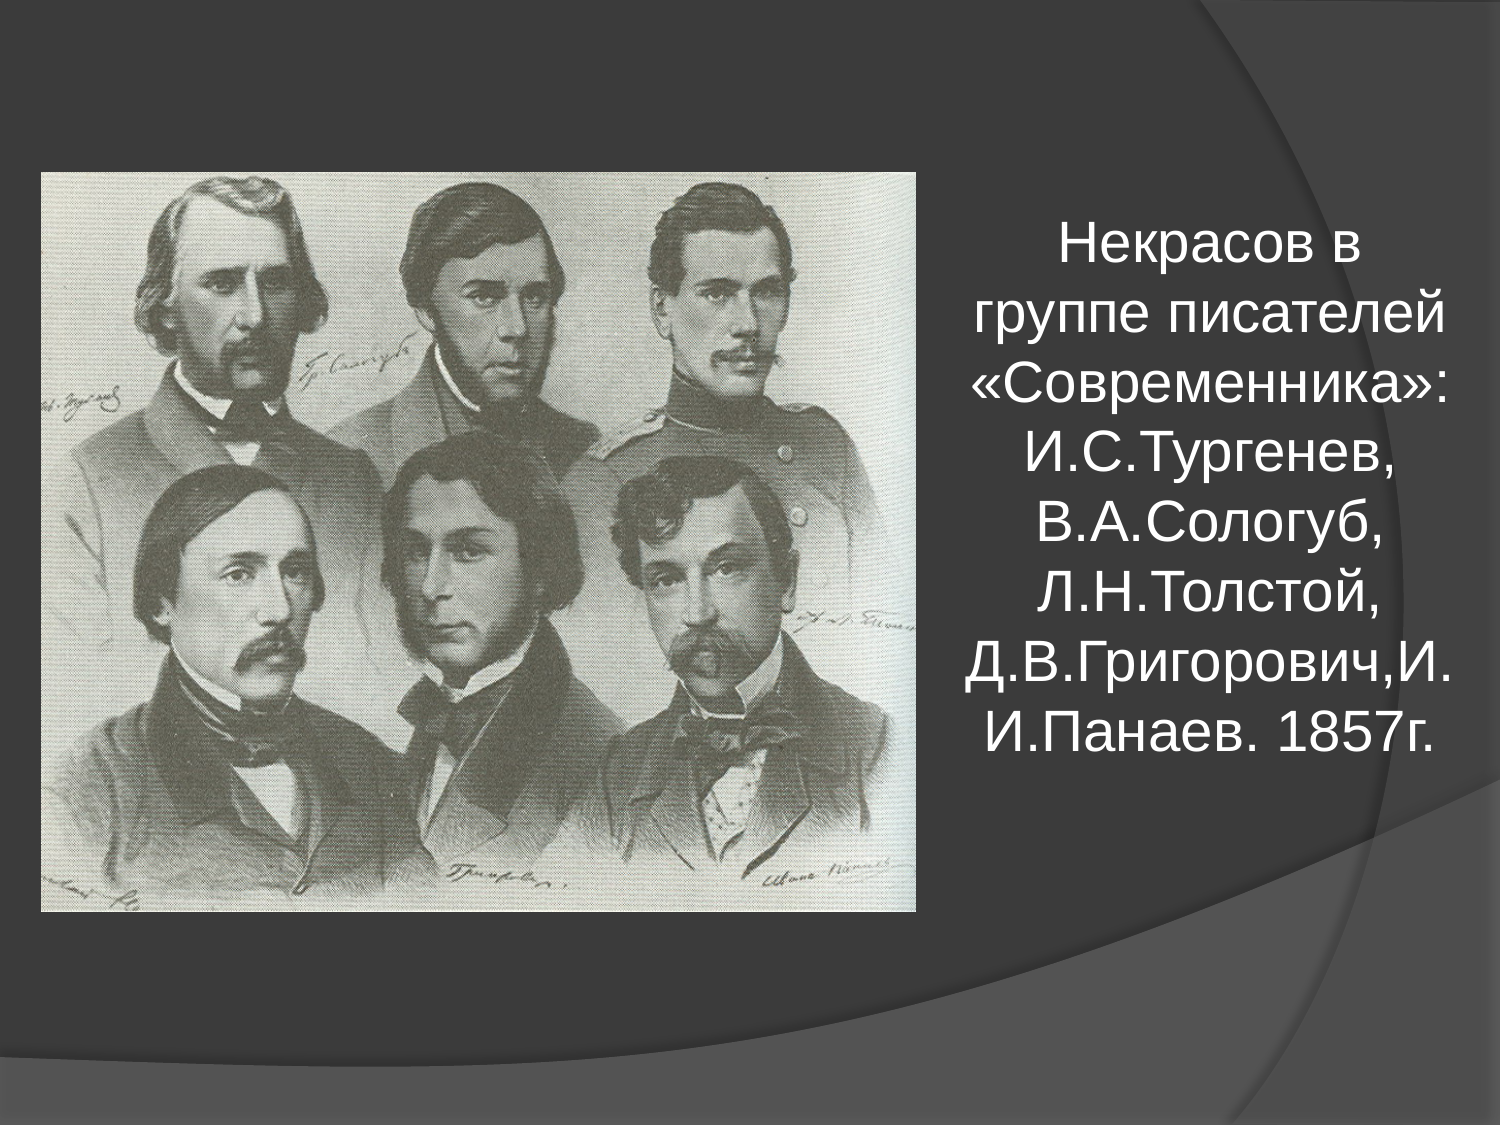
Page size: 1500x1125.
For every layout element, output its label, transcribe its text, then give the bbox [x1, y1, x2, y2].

picture [40, 172, 916, 912]
text_box Некрасов в группе писателей «Современника»: И.С.Тургенев, В.А.Сологуб, Л.Н.Толстой, Д.В.Григорович,И.И.Панаев. 1857г. [950, 196, 1471, 771]
